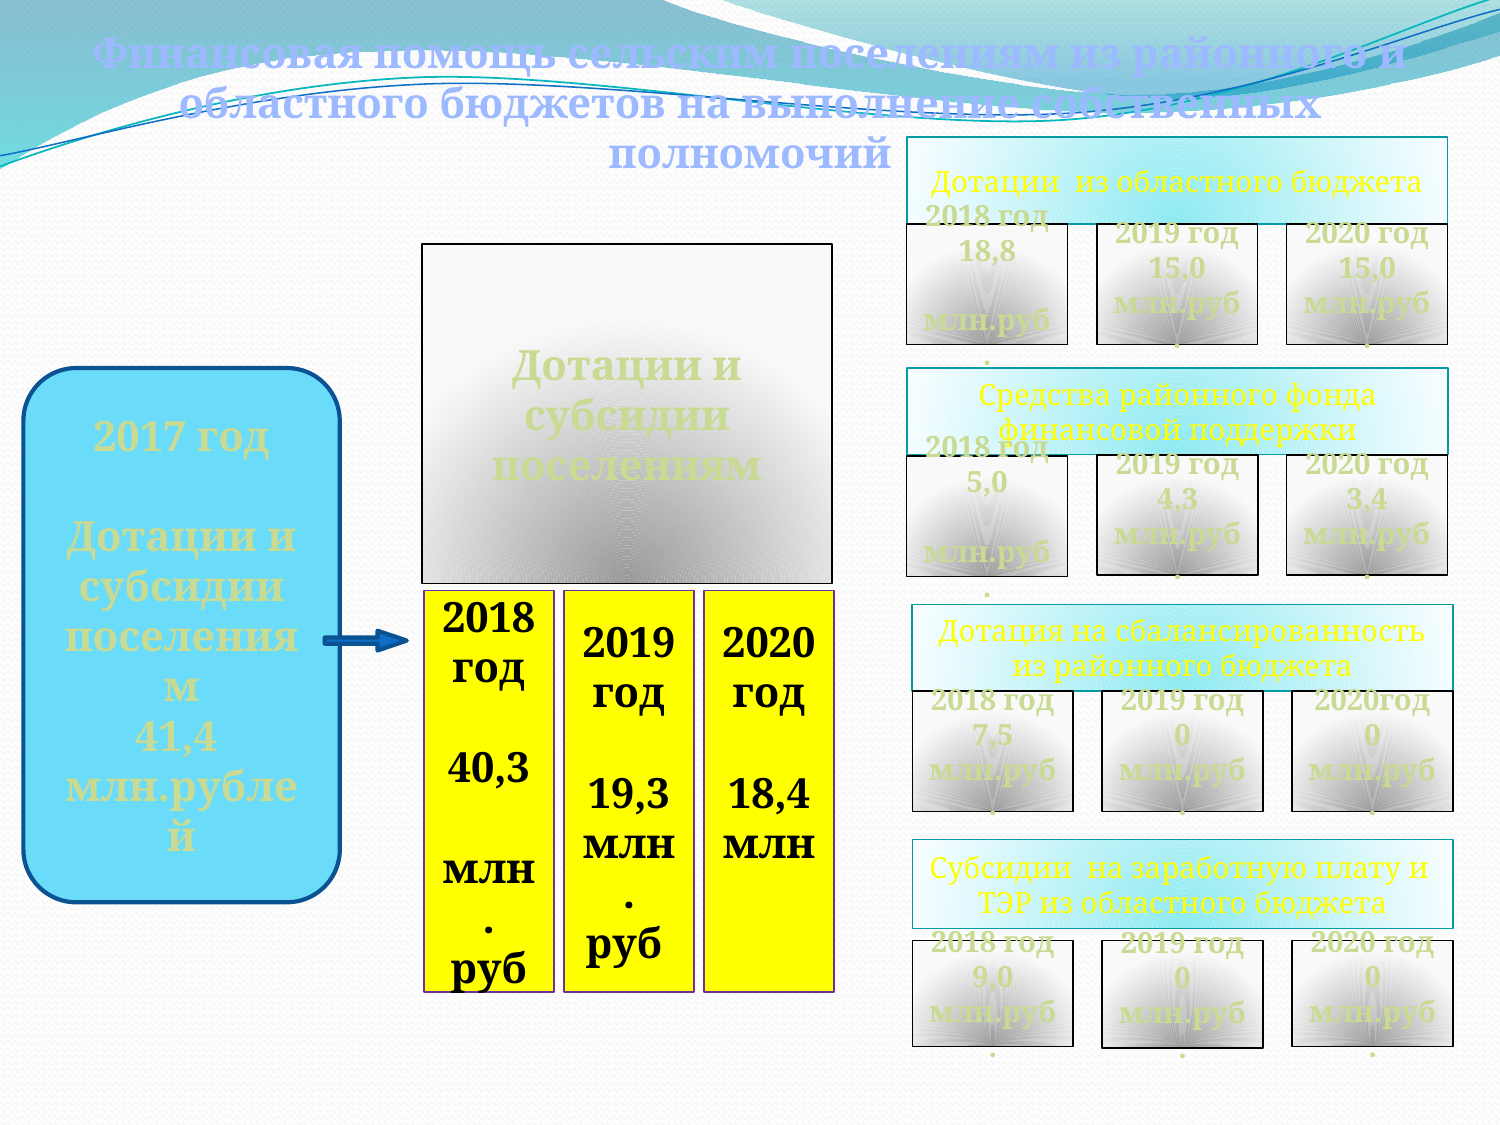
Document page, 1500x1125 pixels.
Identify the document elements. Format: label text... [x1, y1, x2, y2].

text_box Финансовая помощь сельским поселениям из районного и областного бюджетов на выполнение собственных полномочий [35, 19, 1465, 184]
text_box 2017 год Дотации и субсидии поселениям 41,4 млн.рублей [21, 365, 342, 905]
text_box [906, 136, 1454, 1049]
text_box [421, 243, 835, 993]
text_box [322, 628, 409, 653]
